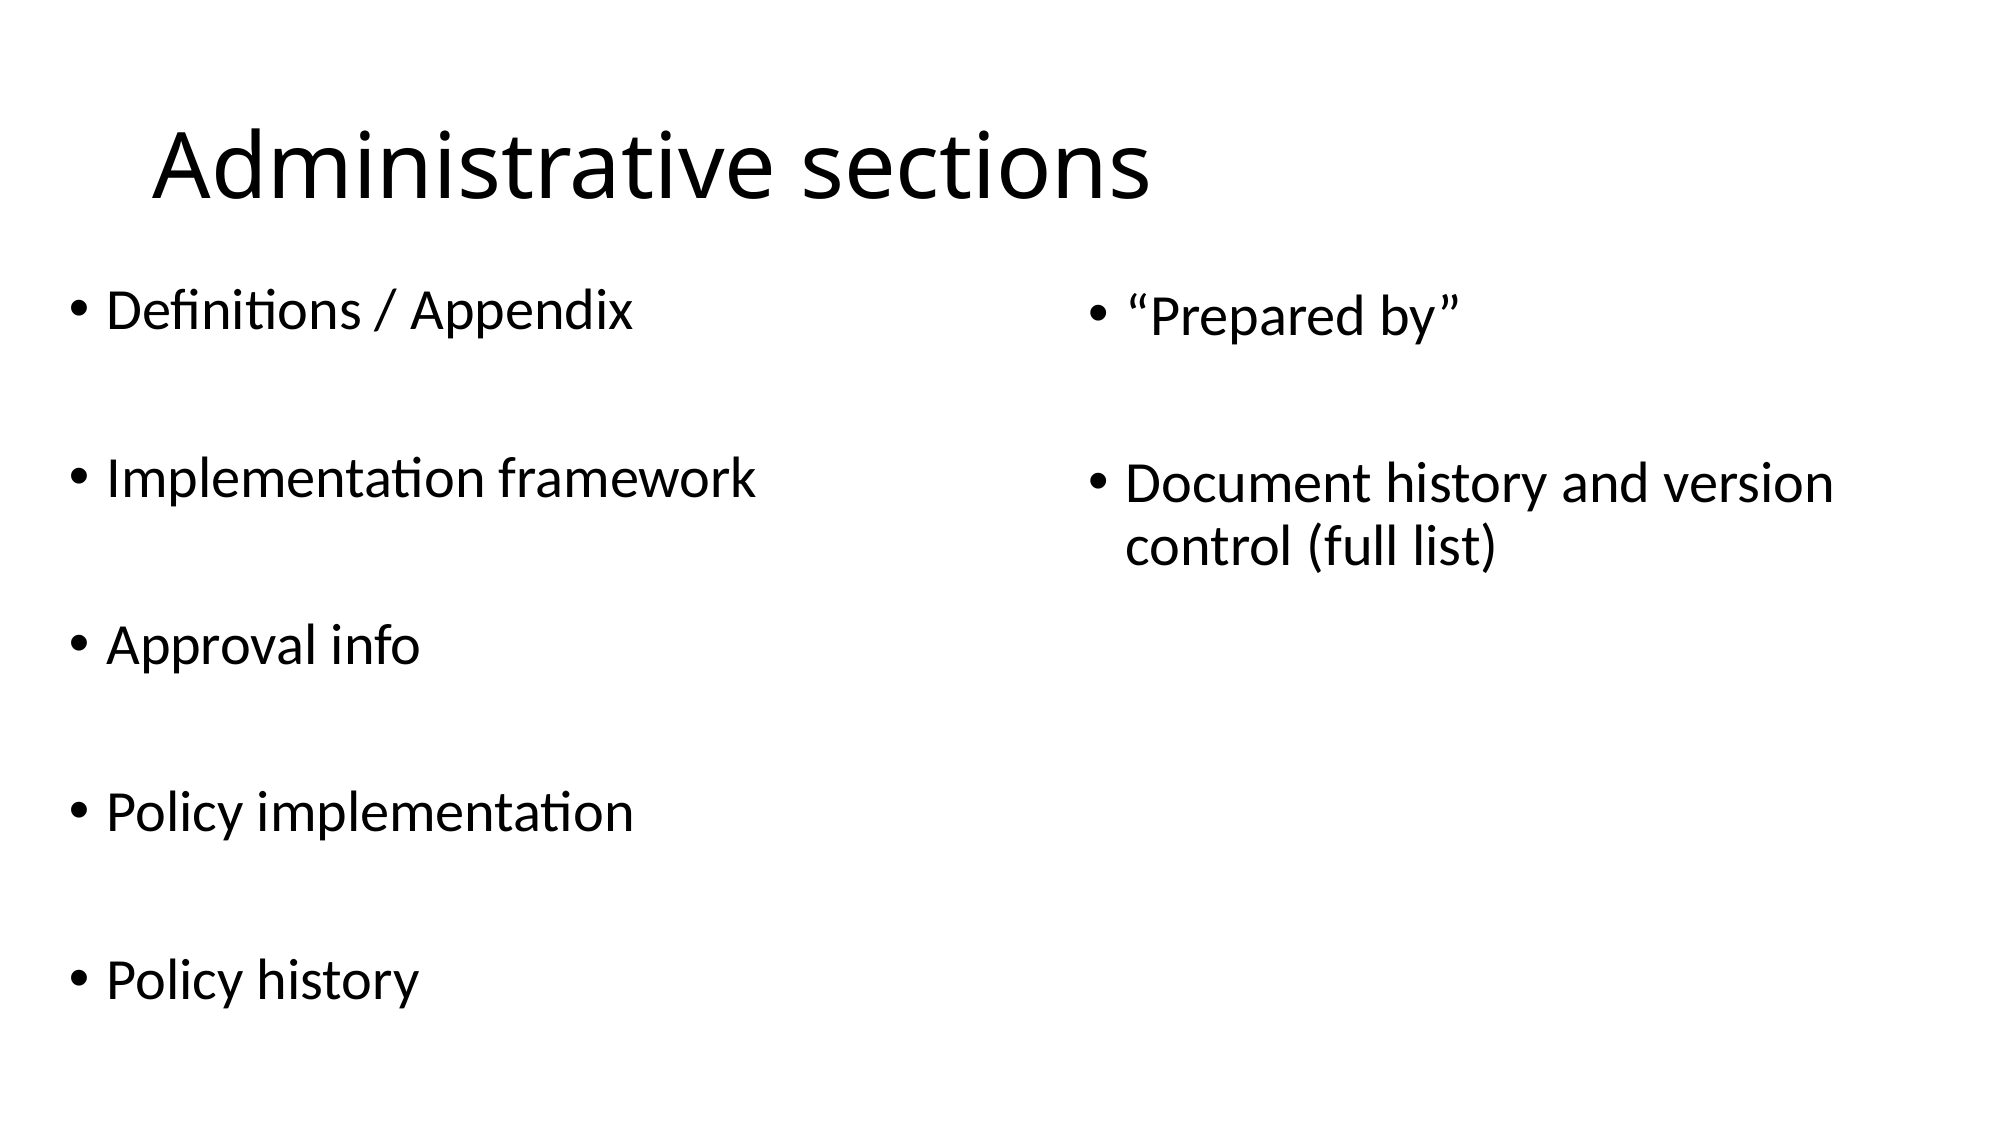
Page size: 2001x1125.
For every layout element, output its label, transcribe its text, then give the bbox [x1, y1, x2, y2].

text_box “Prepared by” Document history and version control (full list) [1073, 277, 1946, 1034]
text_box Definitions / Appendix Implementation framework Approval info Policy implementation Policy history [53, 272, 998, 1029]
title Administrative sections [137, 59, 1863, 278]
